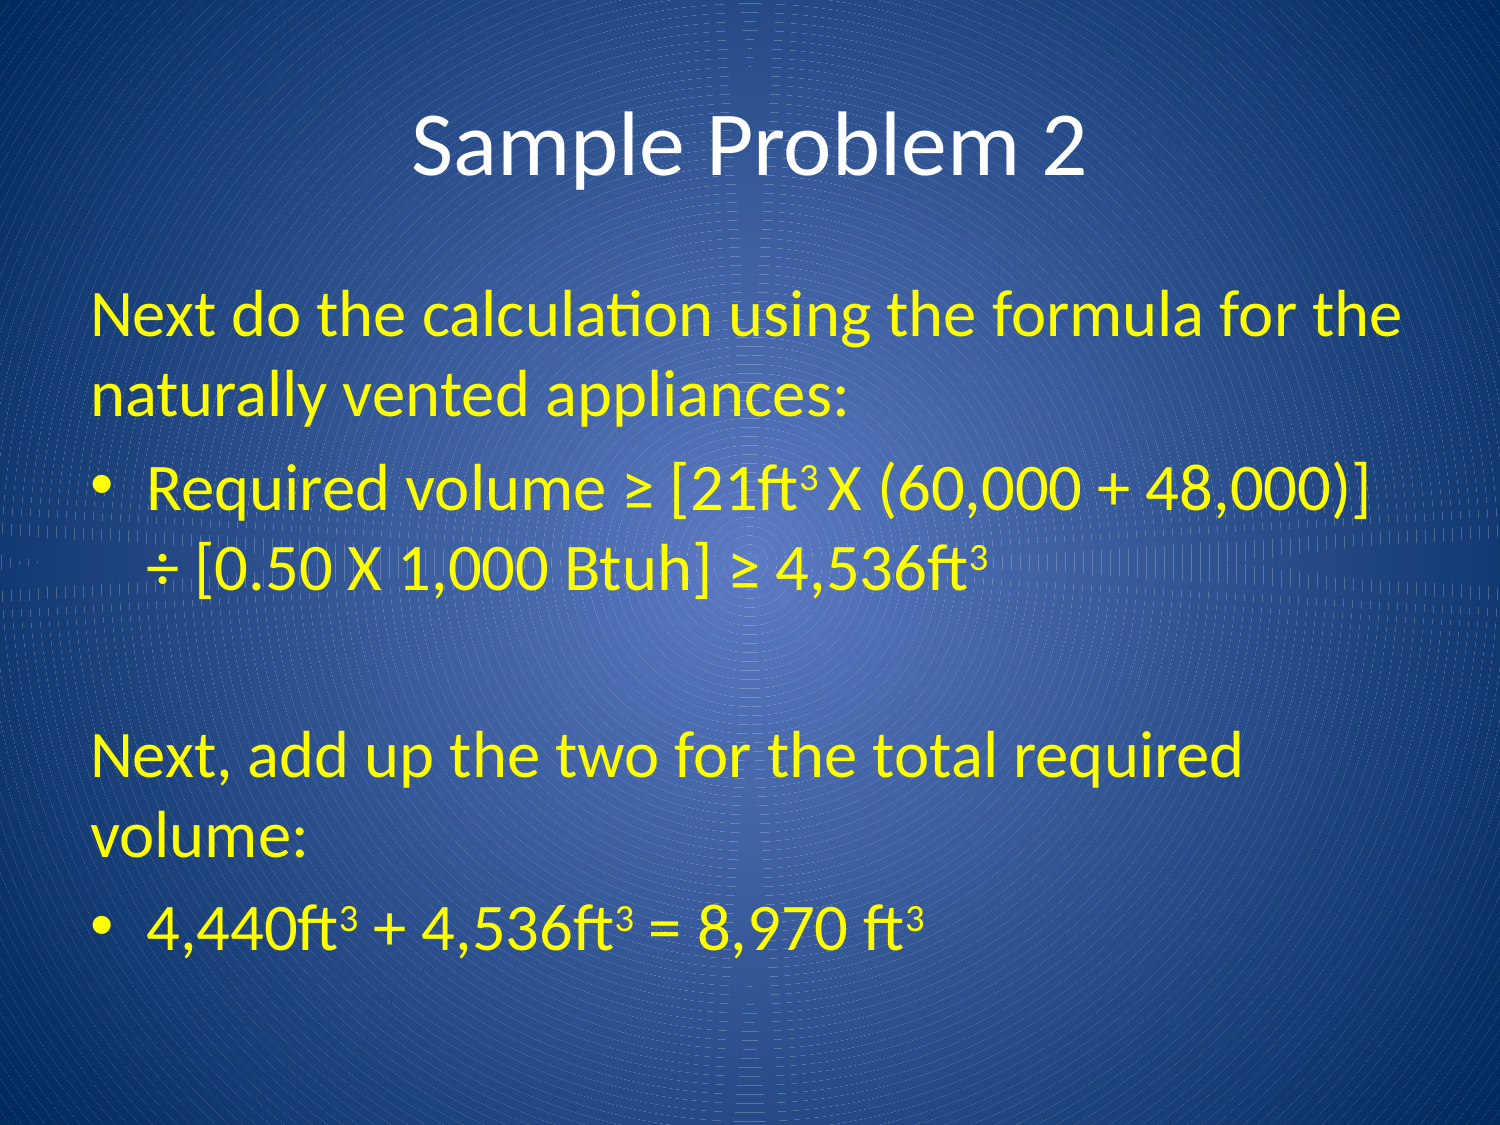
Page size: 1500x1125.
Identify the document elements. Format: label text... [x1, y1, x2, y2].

list Next do the calculation using the formula for the naturally vented appliances: Required volume ≥ [21ft3 X (60,000 + 48,000)] ÷ [0.50 X 1,000 Btuh] ≥ 4,536ft3 Next, add up the two for the total required volume: 4,440ft3 + 4,536ft3 = 8,970 ft3 [75, 262, 1425, 1100]
title Sample Problem 2 [75, 45, 1425, 233]
